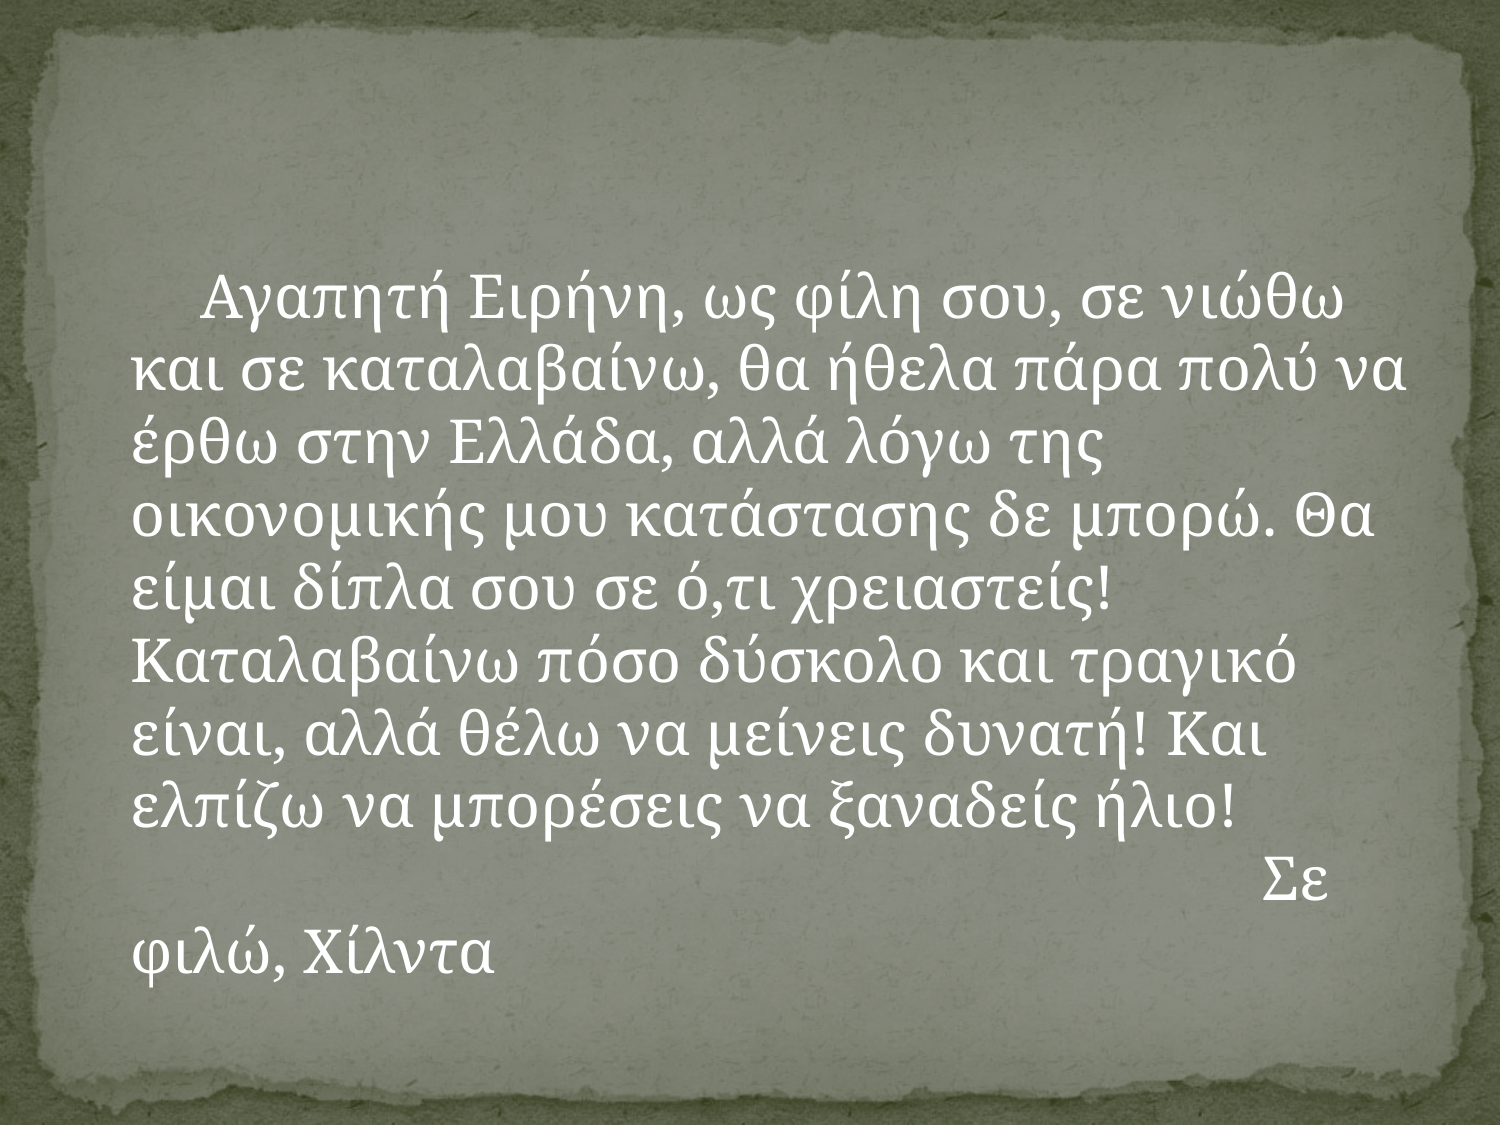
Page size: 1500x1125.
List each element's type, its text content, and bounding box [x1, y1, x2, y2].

list Αγαπητή Ειρήνη, ως φίλη σου, σε νιώθω και σε καταλαβαίνω, θα ήθελα πάρα πολύ να έρθω στην Ελλάδα, αλλά λόγω της οικονομικής μου κατάστασης δε μπορώ. Θα είμαι δίπλα σου σε ό,τι χρειαστείς! Καταλαβαίνω πόσο δύσκολο και τραγικό είναι, αλλά θέλω να μείνεις δυνατή! Και ελπίζω να μπορέσεις να ξαναδείς ήλιο! Σε φιλώ, Χίλντα [75, 249, 1425, 1000]
